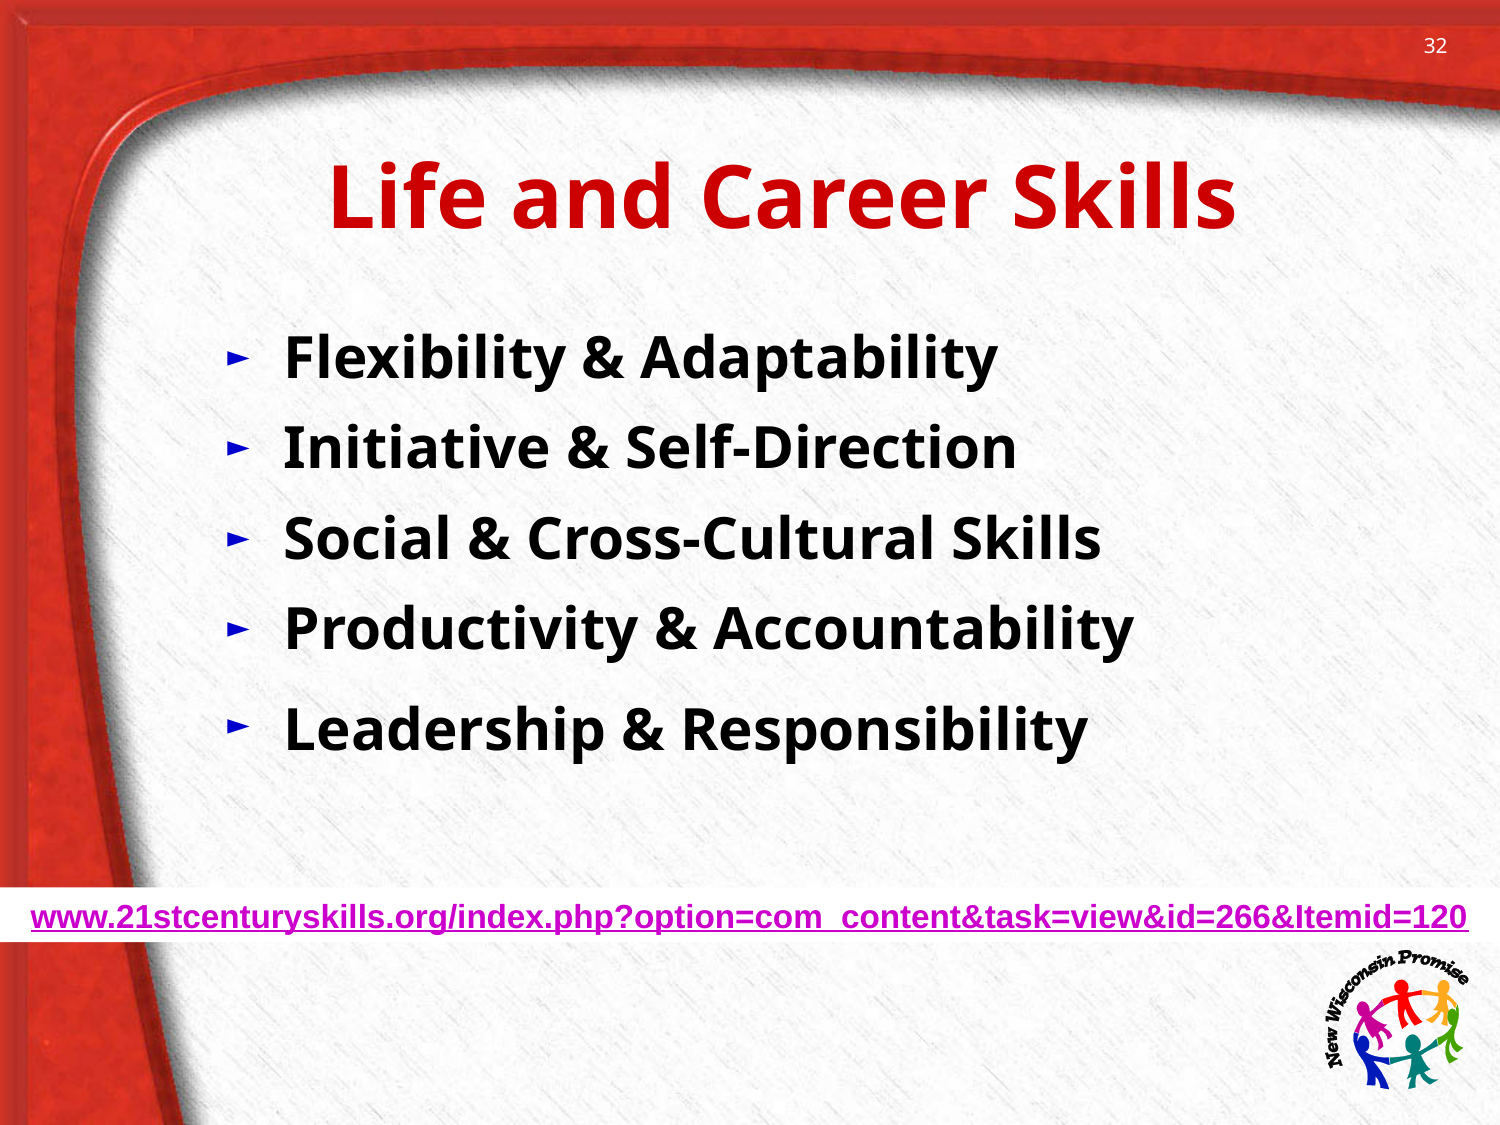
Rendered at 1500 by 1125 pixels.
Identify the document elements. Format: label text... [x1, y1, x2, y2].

title Life and Career Skills [112, 99, 1476, 288]
picture [0, 943, 1500, 1125]
text_box www.21stcenturyskills.org/index.php?option=com_content&task=view&id=266&Itemid=120 [0, 887, 1500, 943]
slide_number 32 [1399, 24, 1463, 99]
picture [0, 0, 1500, 887]
list Flexibility & Adaptability Initiative & Self-Direction Social & Cross-Cultural Skills Productivity & Accountability Leadership & Responsibility [212, 312, 1476, 826]
